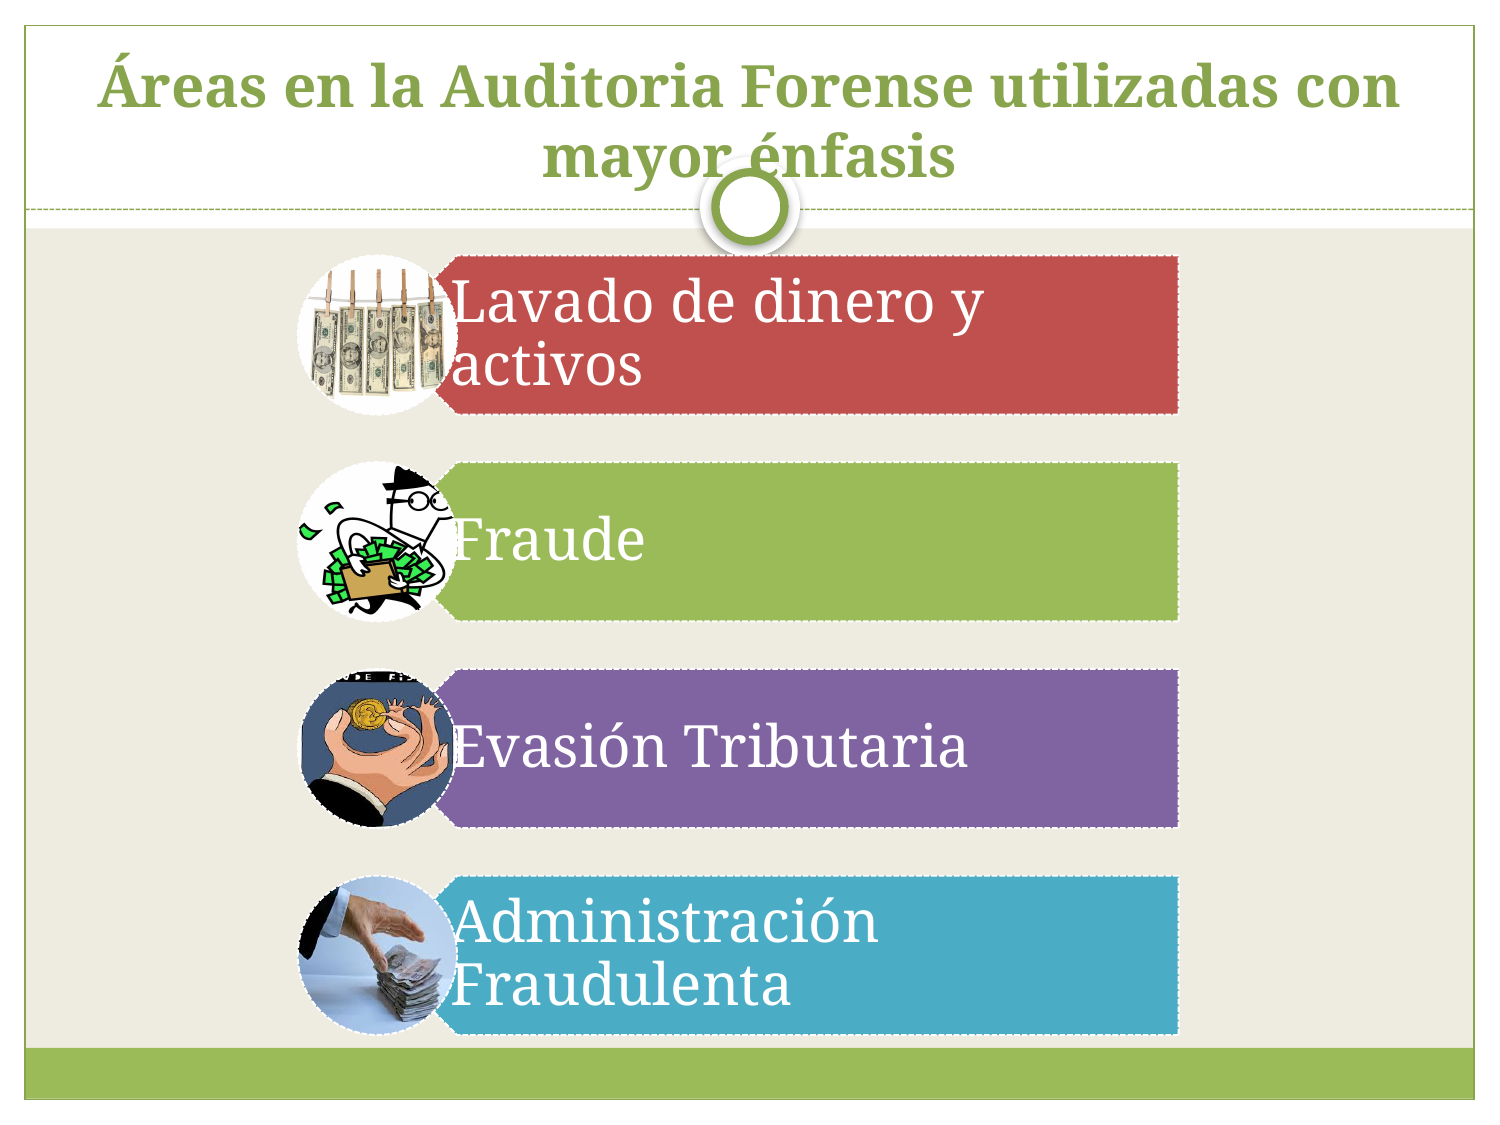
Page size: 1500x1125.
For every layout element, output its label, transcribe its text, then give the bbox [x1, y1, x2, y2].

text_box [135, 255, 1341, 1036]
title Áreas en la Auditoria Forense utilizadas con mayor énfasis [49, 71, 1450, 197]
